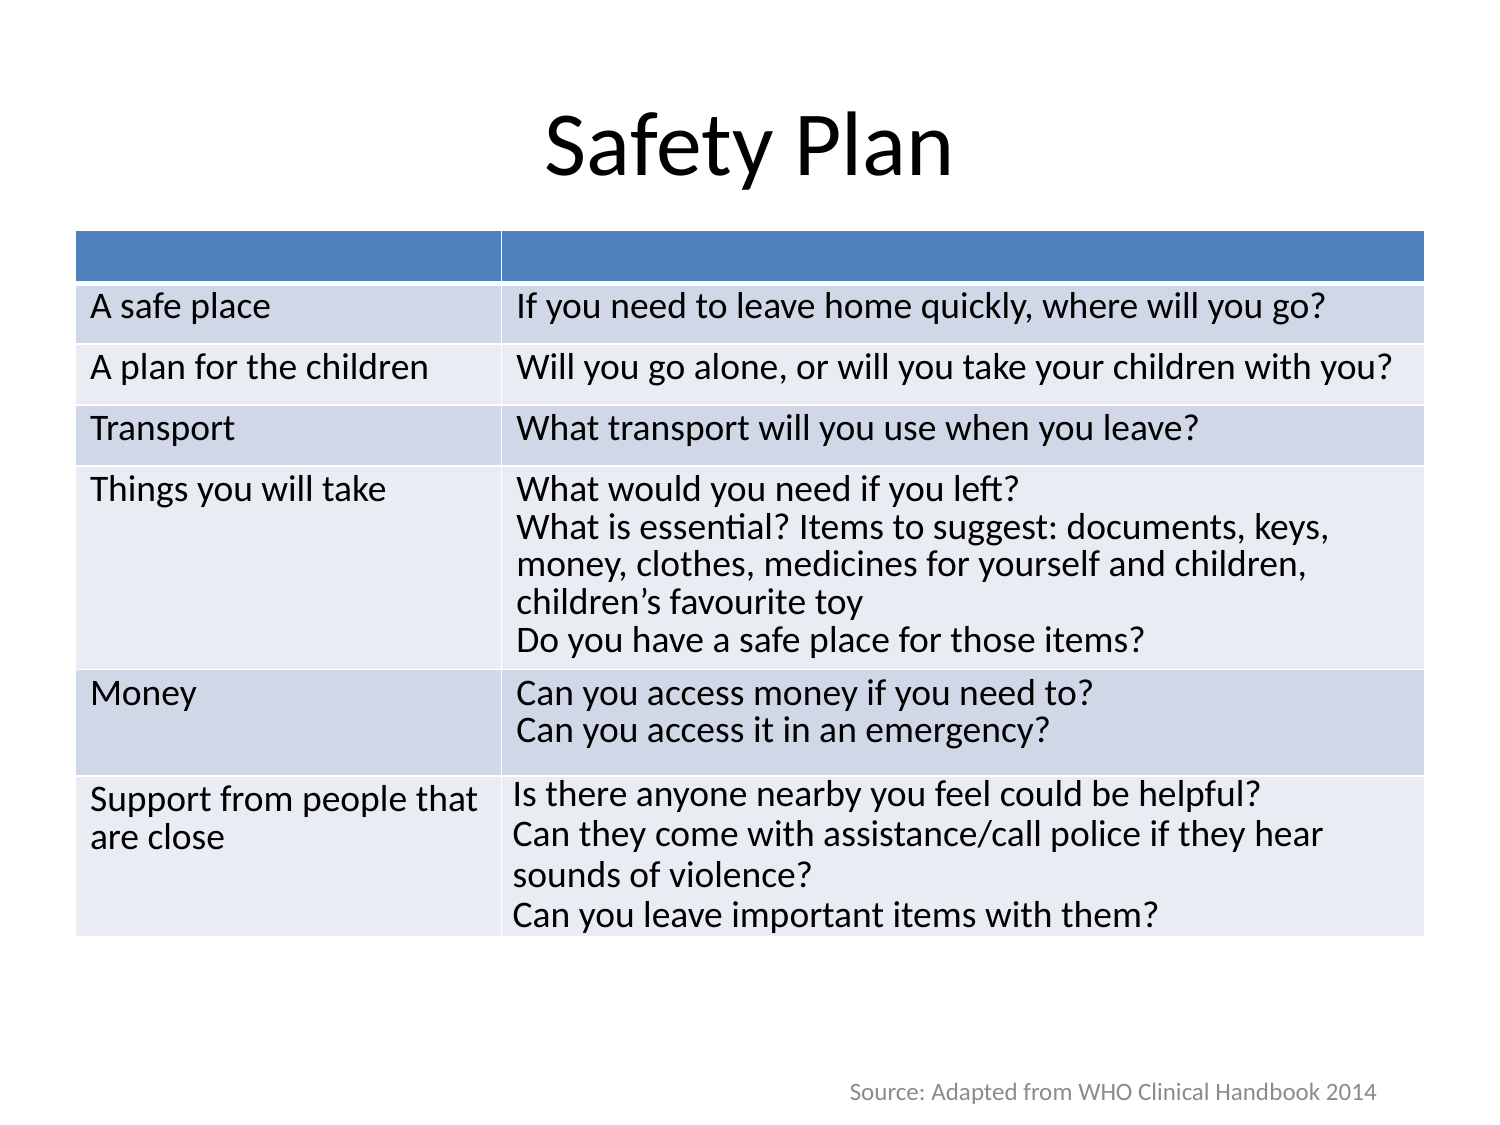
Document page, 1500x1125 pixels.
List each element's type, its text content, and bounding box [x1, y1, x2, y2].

footer Source: Adapted from WHO Clinical Handbook 2014 [512, 1060, 1405, 1121]
table_cell Will you go alone, or will you take your children with you? [502, 345, 1424, 404]
table_cell Money [76, 670, 501, 775]
title Safety Plan [75, 45, 1425, 230]
table_cell Support from people that are close [76, 777, 501, 936]
table_cell What transport will you use when you leave? [502, 406, 1424, 465]
table_cell Is there anyone nearby you feel could be helpful? Can they come with assistance/call police if they hear sounds of violence? Can you leave important items with them? [502, 777, 1424, 936]
table_cell A safe place [76, 286, 501, 343]
table_header [502, 231, 1424, 281]
table_cell What would you need if you left? What is essential? Items to suggest: documents, keys, money, clothes, medicines for yourself and children, children’s favourite toy Do you have a safe place for those items? [502, 467, 1424, 669]
table_cell A plan for the children [76, 345, 501, 404]
table_cell Can you access money if you need to? Can you access it in an emergency? [502, 670, 1424, 775]
table_cell If you need to leave home quickly, where will you go? [502, 286, 1424, 343]
table_header [76, 231, 501, 281]
table_cell Transport [76, 406, 501, 465]
table_cell Things you will take [76, 467, 501, 669]
